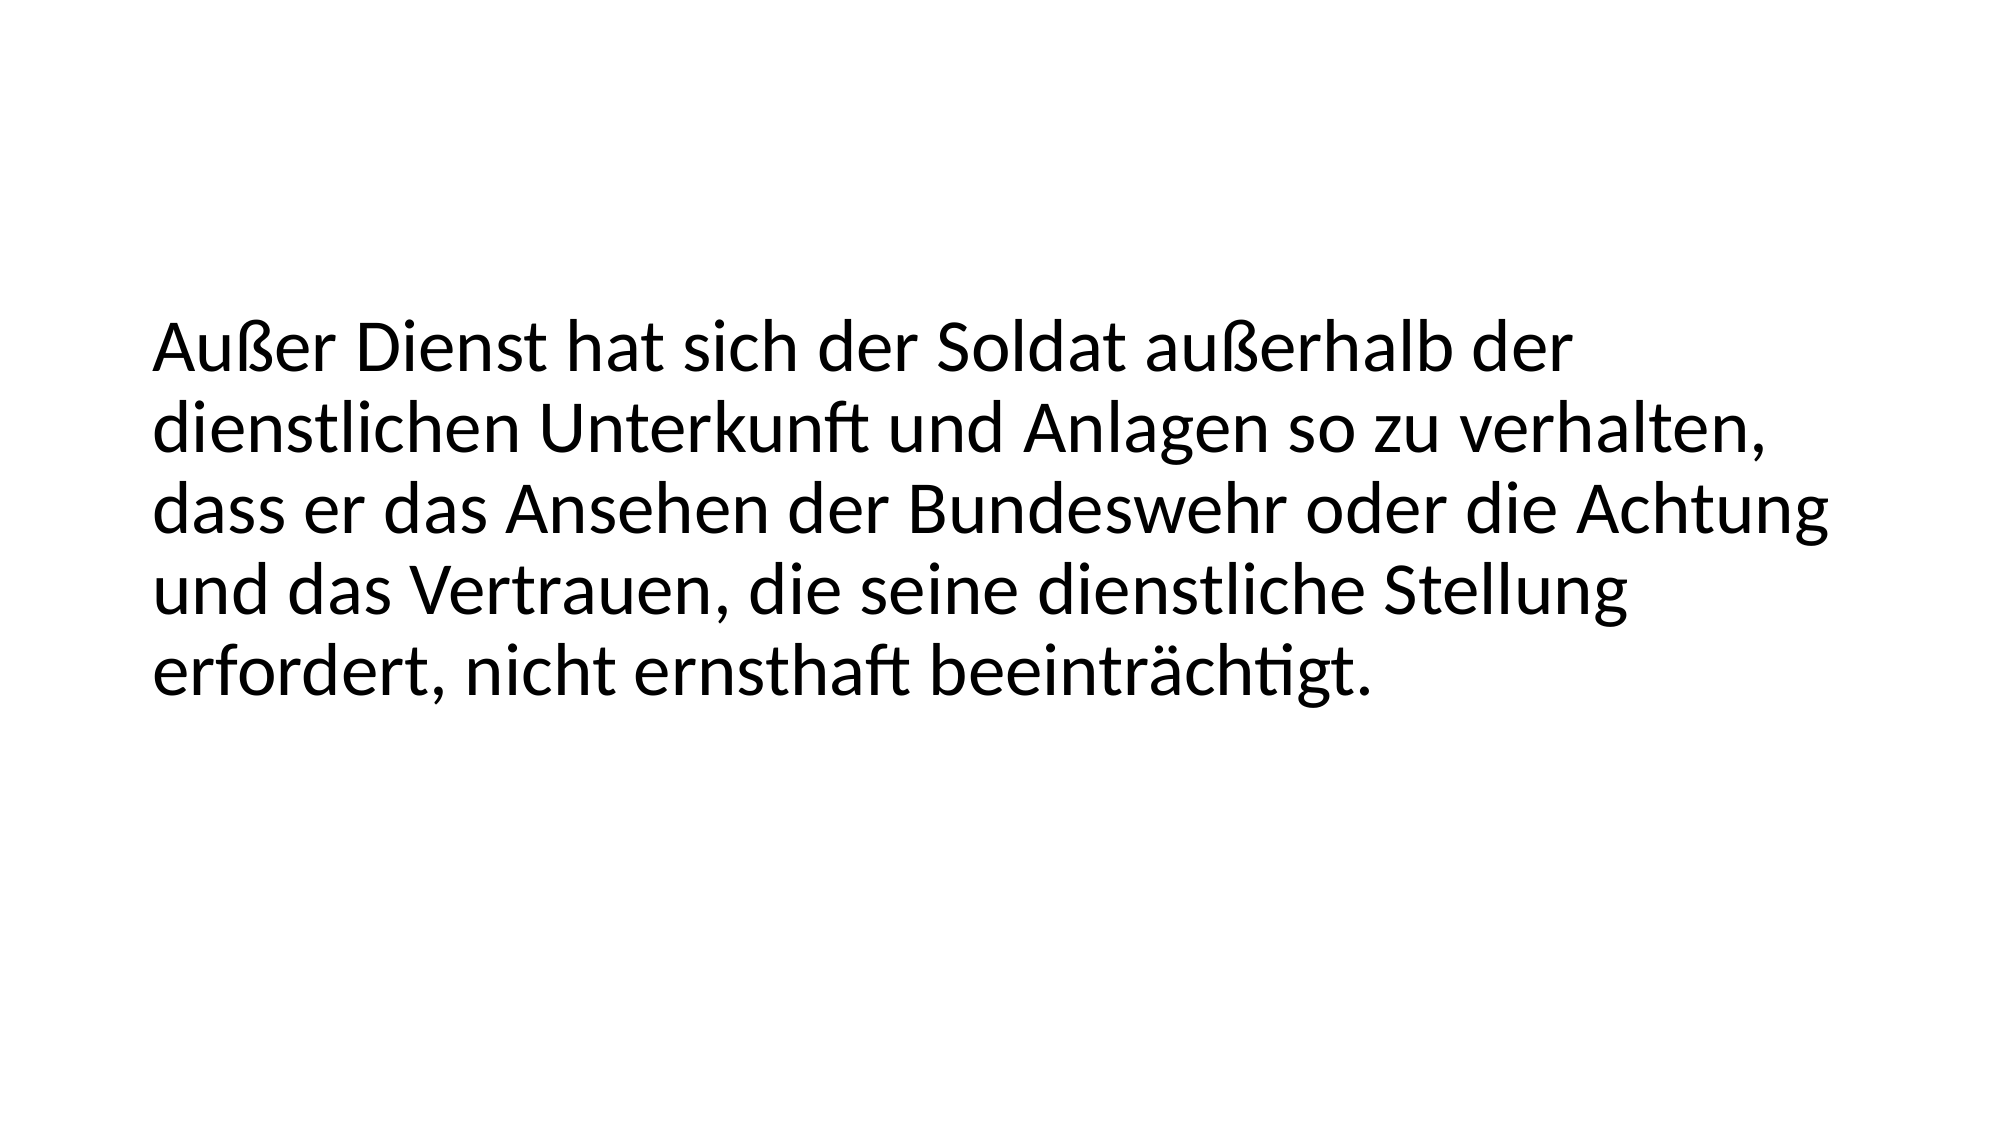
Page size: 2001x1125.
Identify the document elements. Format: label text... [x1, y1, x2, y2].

list Außer Dienst hat sich der Soldat außerhalb der dienstlichen Unterkunft und Anlagen so zu verhalten, dass er das Ansehen der Bundeswehr oder die Achtung und das Vertrauen, die seine dienstliche Stellung erfordert, nicht ernsthaft beeinträchtigt. [137, 299, 1863, 1014]
